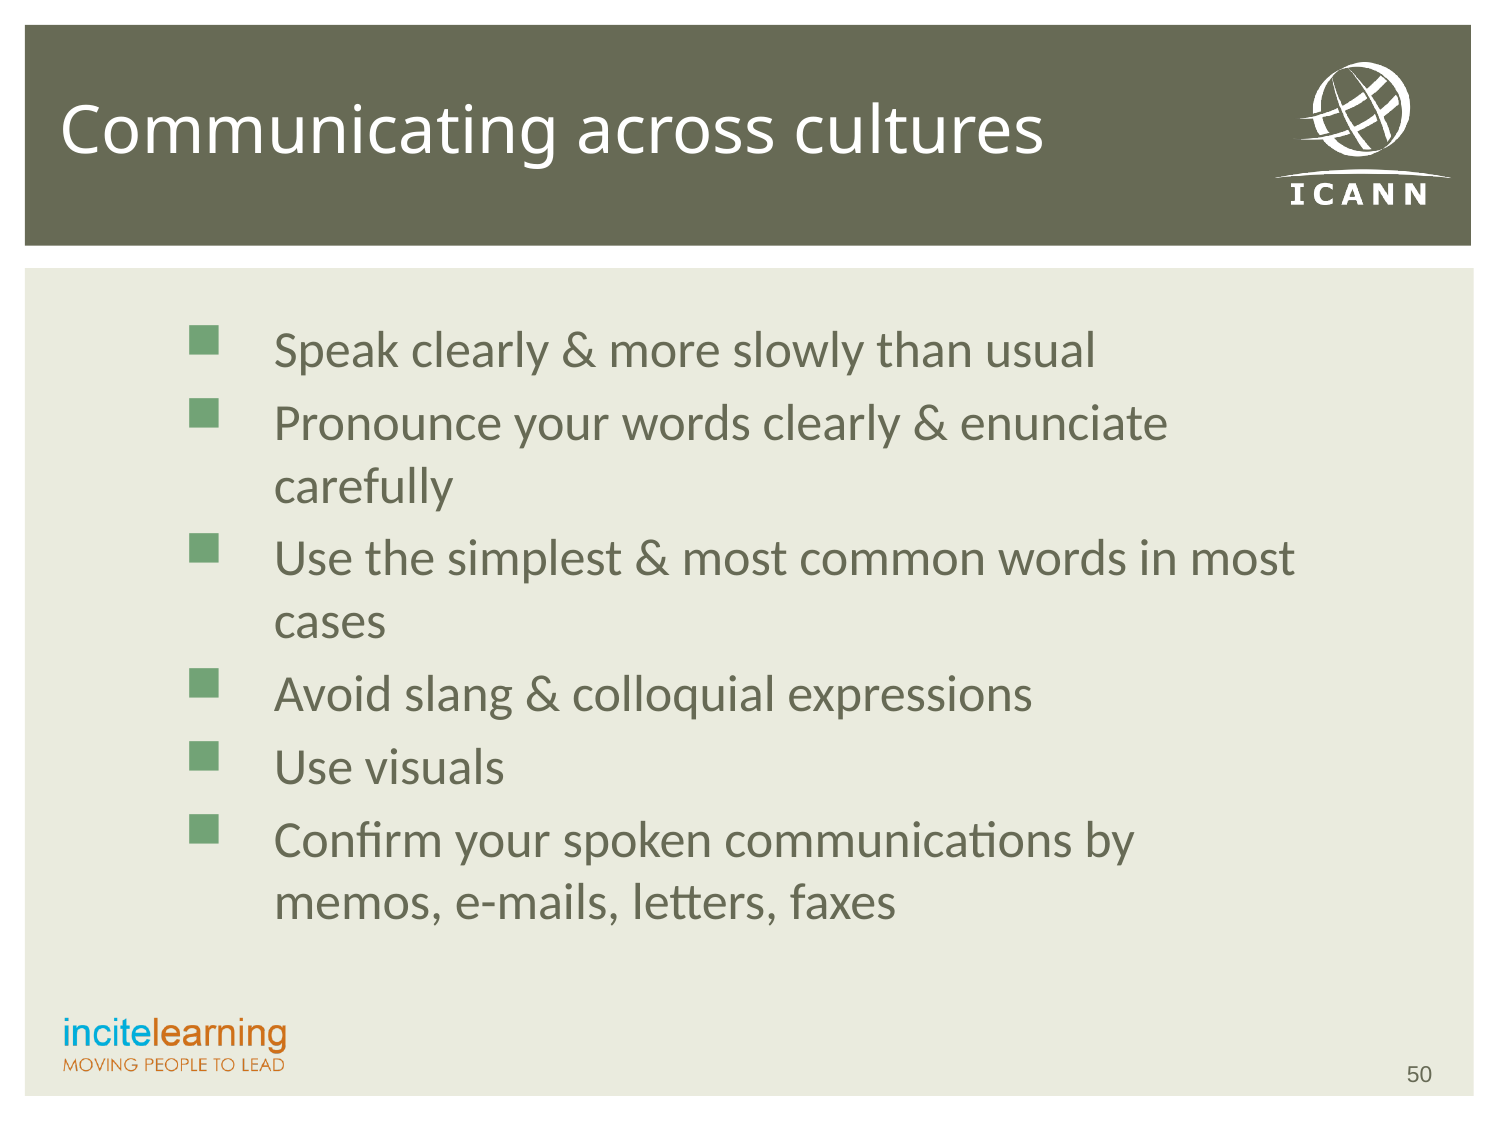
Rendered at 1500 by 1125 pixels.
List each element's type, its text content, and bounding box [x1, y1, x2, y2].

title Communicating across cultures [46, 50, 1442, 205]
list Speak clearly & more slowly than usual Pronounce your words clearly & enunciate carefully Use the simplest & most common words in most cases Avoid slang & colloquial expressions Use visuals Confirm your spoken communications by memos, e-mails, letters, faxes [170, 308, 1318, 971]
slide_number 50 [1370, 1049, 1469, 1097]
picture [62, 1012, 288, 1076]
picture [1442, 62, 1453, 205]
